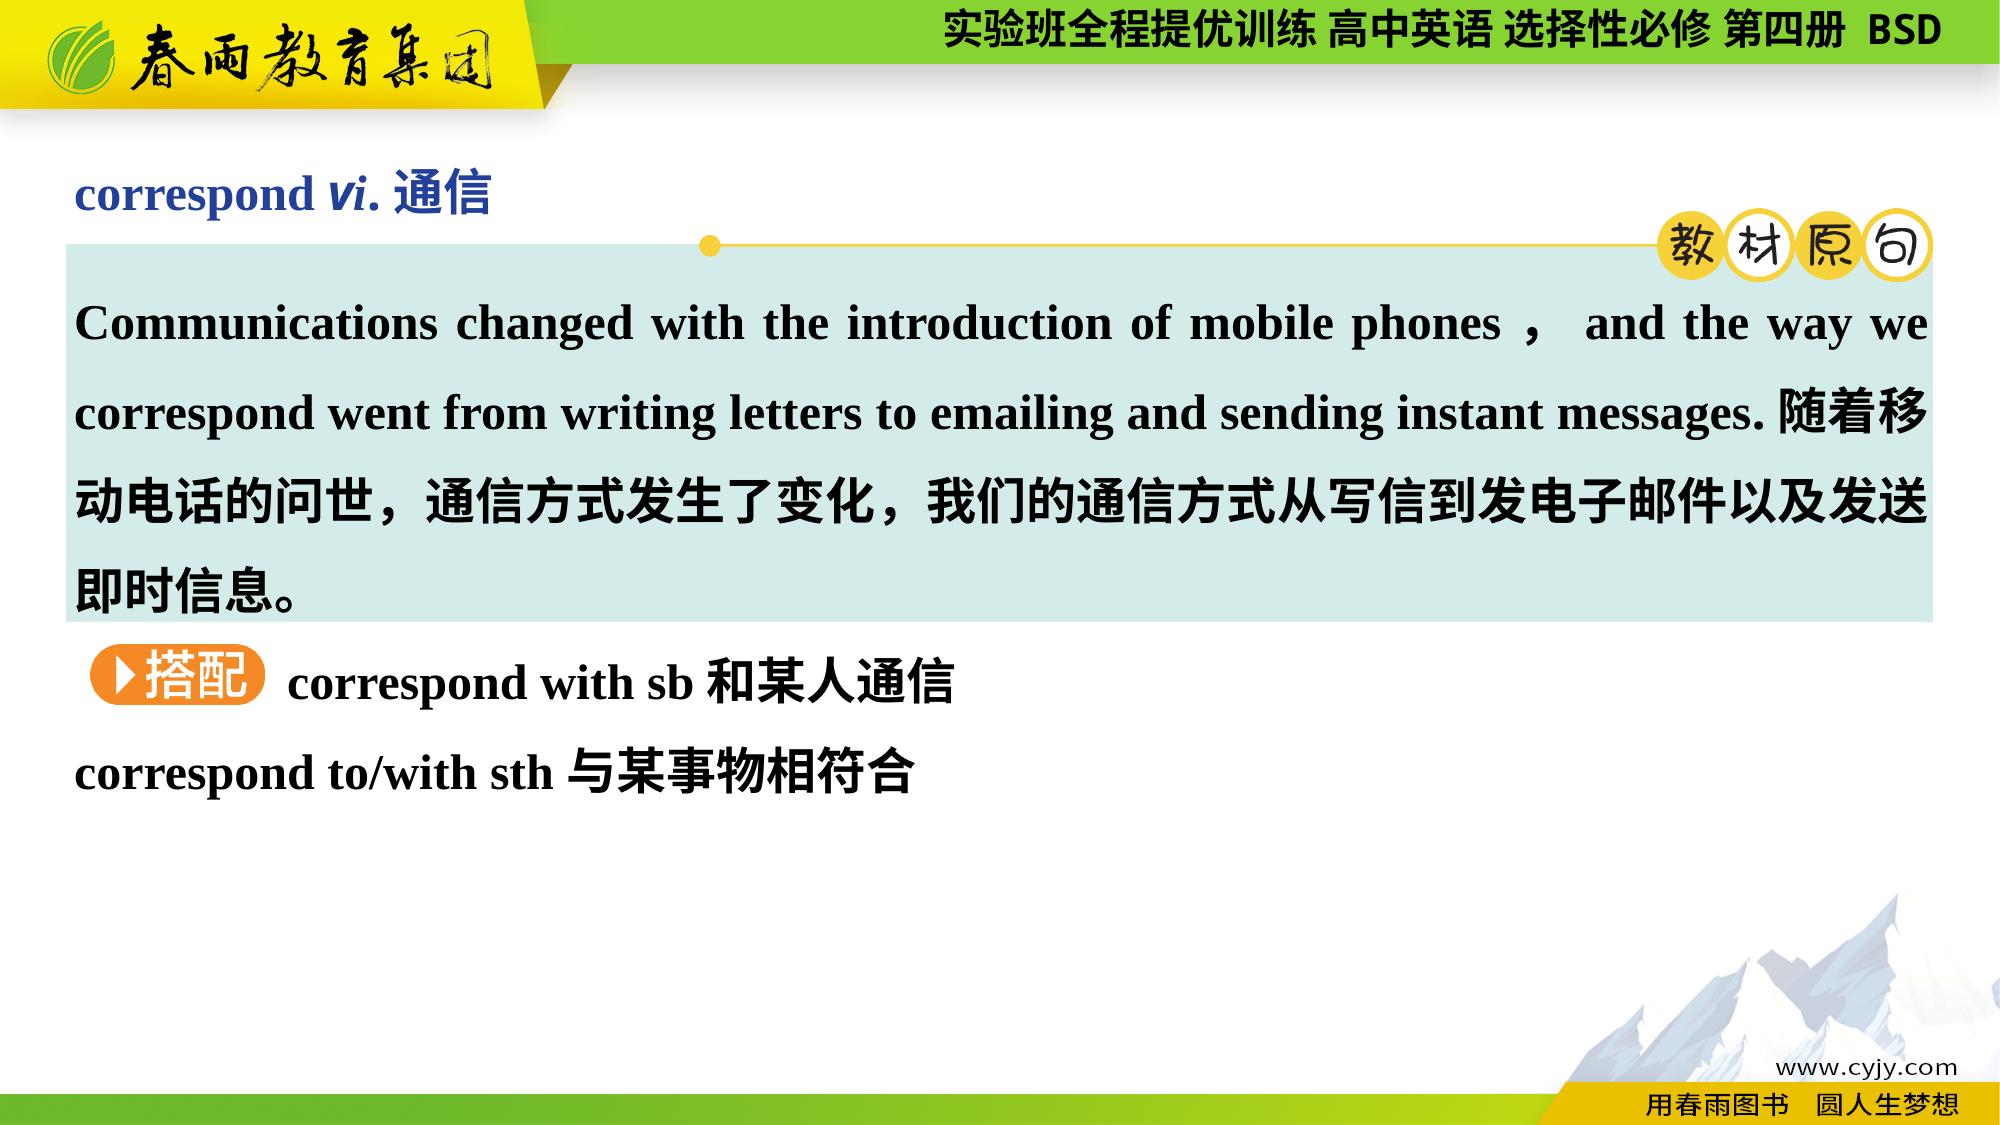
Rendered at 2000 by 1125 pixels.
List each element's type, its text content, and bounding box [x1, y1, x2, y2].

picture [0, 0, 2000, 1125]
list correspond vi.通信 Communications changed with the introduction of mobile phones，and the way we correspond went from writing letters to emailing and sending instant messages.随着移动电话的问世，通信方式发生了变化，我们的通信方式从写信到发电子邮件以及发送即时信息。 correspond with sb和某人通信 correspond to/with sth与某事物相符合 [59, 122, 1944, 814]
